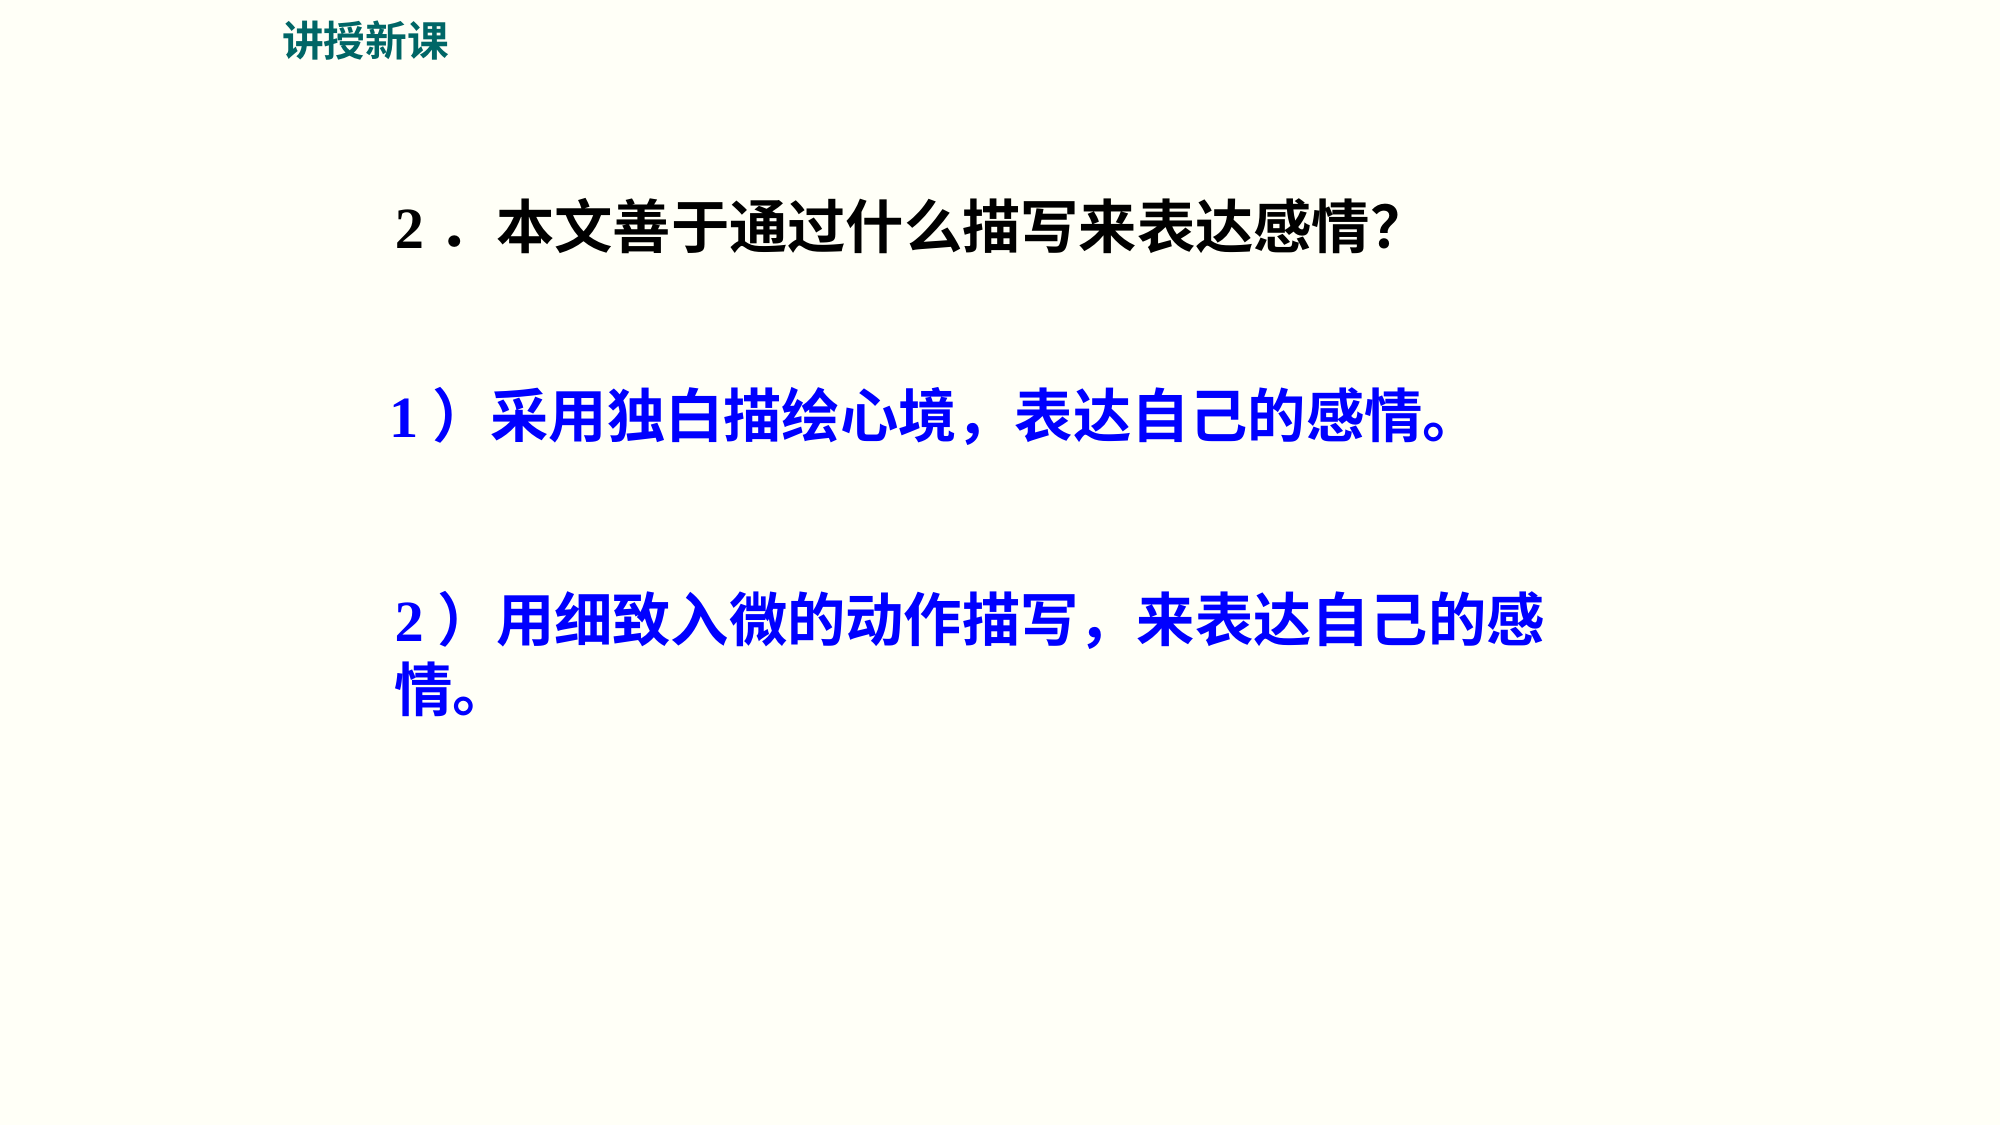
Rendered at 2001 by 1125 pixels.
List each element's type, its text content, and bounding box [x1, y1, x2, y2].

text_box 2．本文善于通过什么描写来表达感情？ [365, 148, 1630, 268]
text_box 2）用细致入微的动作描写，来表达自己的感情。 [379, 575, 1615, 731]
text_box 1）采用独白描绘心境，表达自己的感情。 [374, 371, 1547, 457]
text_box 讲授新课 [267, 7, 480, 73]
